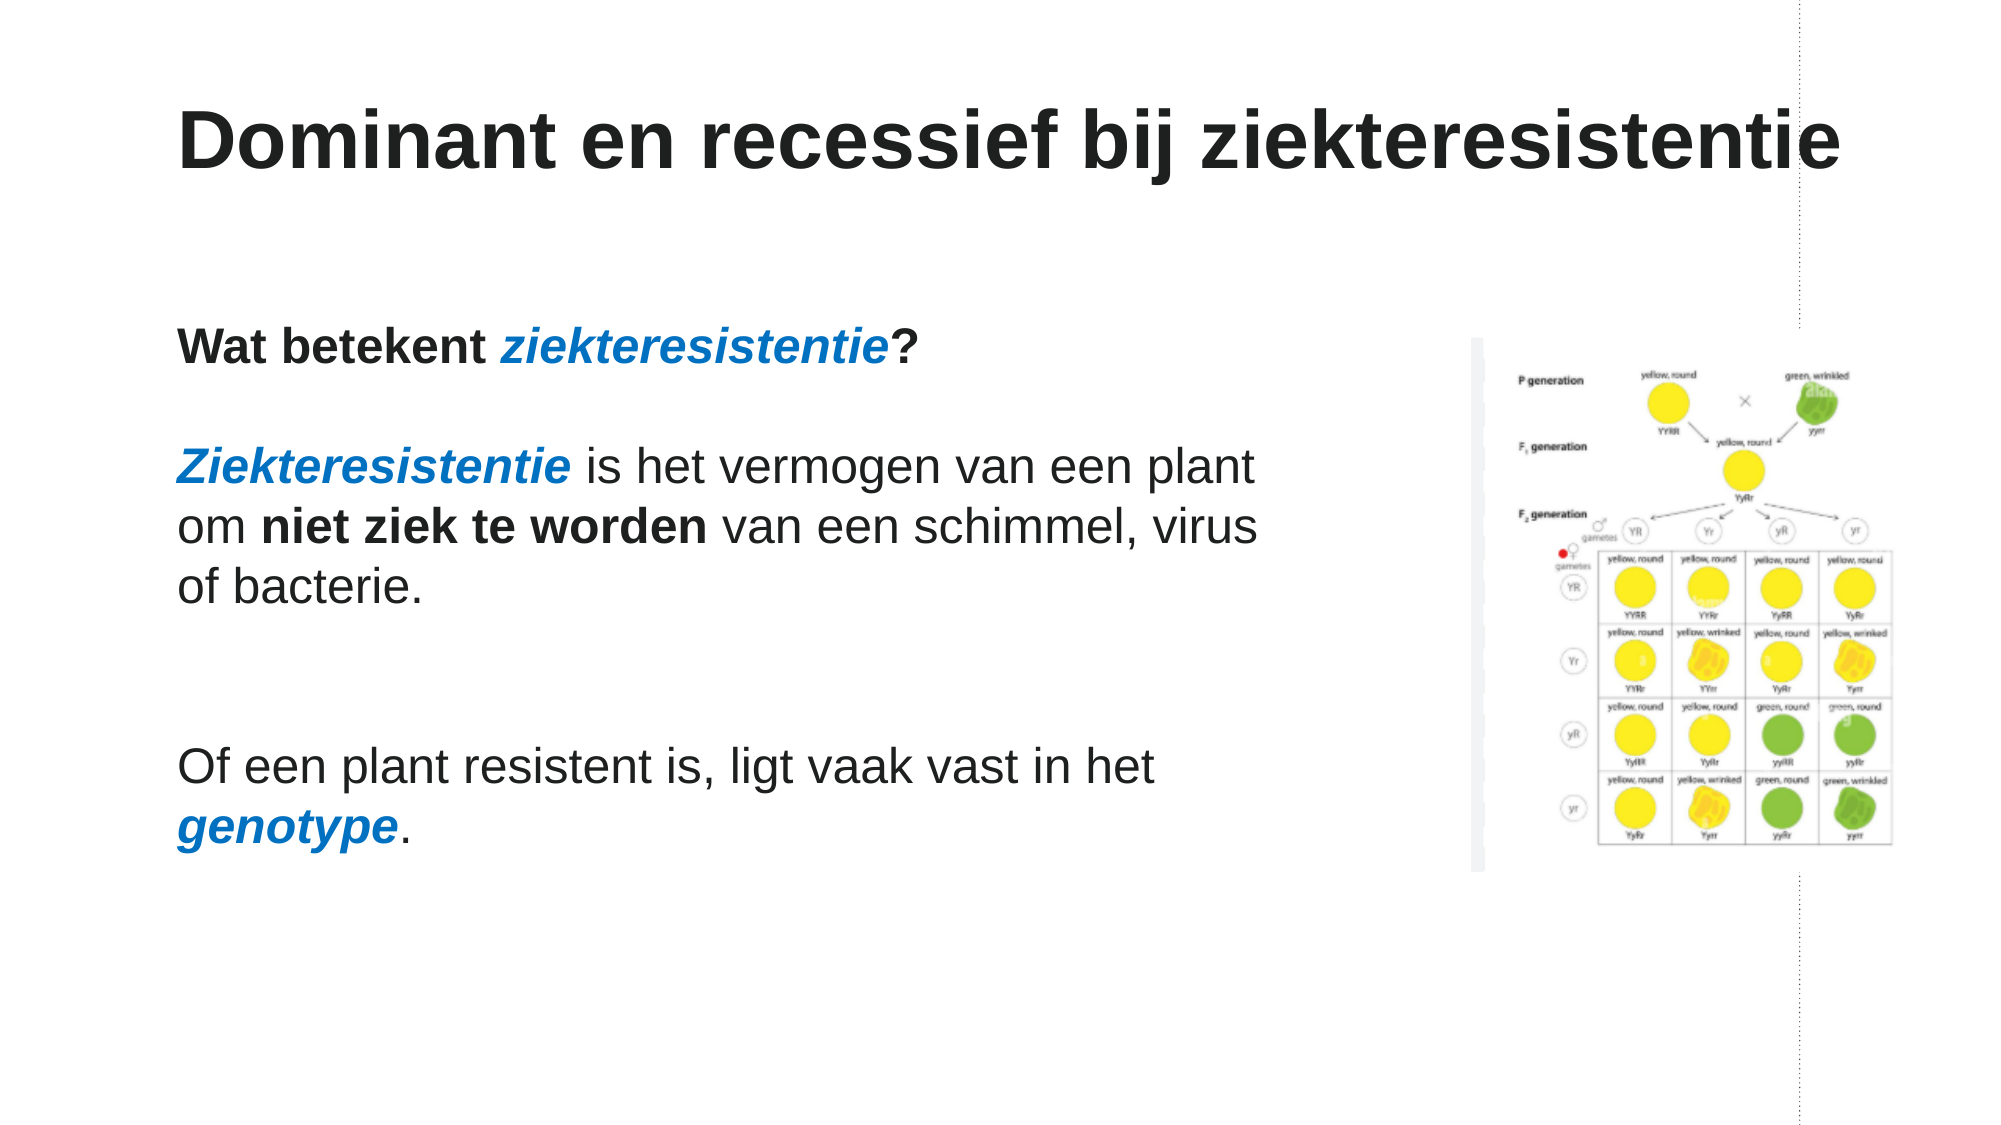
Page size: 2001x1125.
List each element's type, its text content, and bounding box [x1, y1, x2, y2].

list Wat betekent ziekteresistentie? Ziekteresistentie is het vermogen van een plant om niet ziek te worden van een schimmel, virus of bacterie. Of een plant resistent is, ligt vaak vast in het genotype. [177, 313, 1269, 1091]
picture [1471, 0, 2001, 1125]
title Dominant en recessief bij ziekteresistentie [177, 97, 1898, 261]
